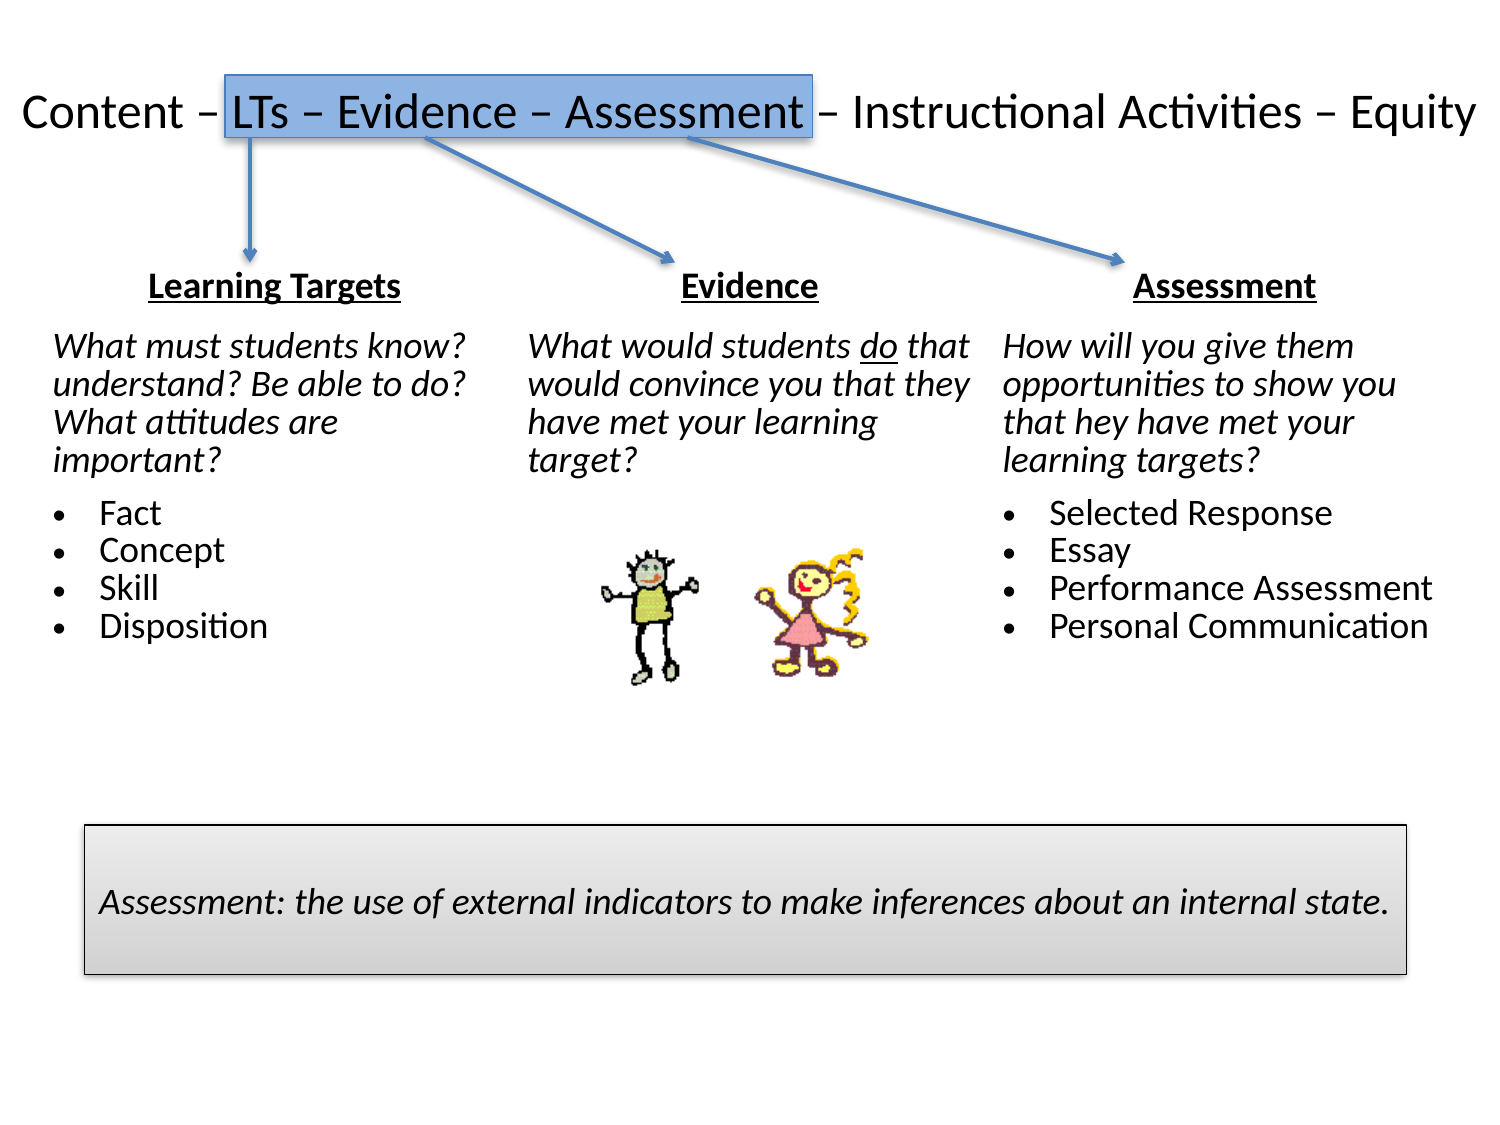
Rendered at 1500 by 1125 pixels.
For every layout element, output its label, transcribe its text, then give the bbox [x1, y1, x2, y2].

table_cell [512, 489, 987, 655]
table_header Evidence [512, 272, 987, 323]
table_cell Fact Concept Skill Disposition [38, 489, 512, 655]
table_header Assessment [987, 262, 1462, 323]
table_cell How will you give them opportunities to show you that hey have met your learning targets? [987, 323, 1462, 489]
table_cell Selected Response Essay Performance Assessment Personal Communication [987, 489, 1462, 655]
table_cell What would students do that would convince you that they have met your learning target? [512, 323, 987, 489]
text_box Assessment: the use of external indicators to make inferences about an internal state. [84, 824, 1407, 975]
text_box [224, 74, 1126, 263]
table_header Learning Targets [38, 262, 512, 323]
title Content – LTs – Evidence – Assessment – Instructional Activities – Equity [0, 45, 1500, 233]
table_cell What must students know? understand? Be able to do? What attitudes are important? [38, 323, 512, 489]
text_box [599, 547, 875, 692]
